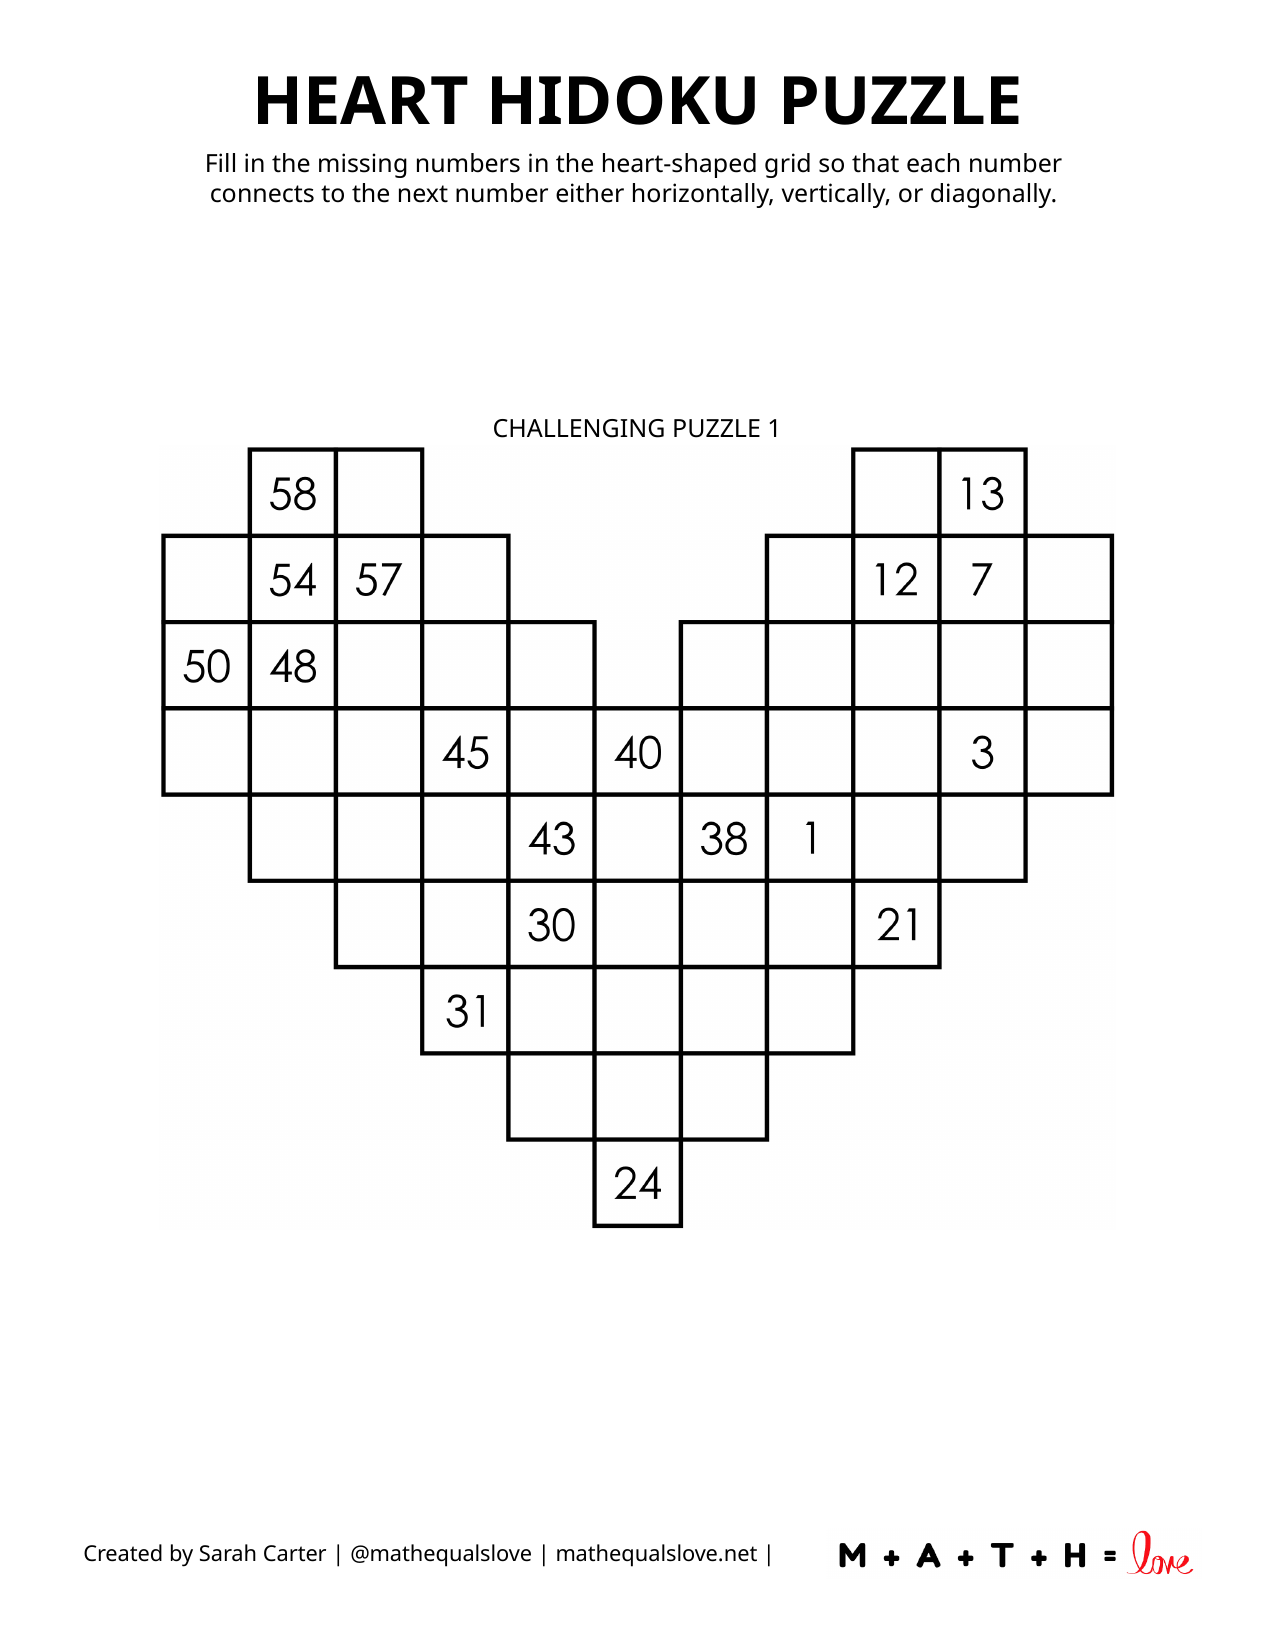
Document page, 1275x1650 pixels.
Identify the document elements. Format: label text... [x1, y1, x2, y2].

text_box Fill in the missing numbers in the heart-shaped grid so that each number connects to the next number either horizontally, vertically, or diagonally. [0, 140, 1275, 216]
text_box HEART HIDOKU PUZZLE [66, 50, 1211, 140]
picture [826, 1528, 1203, 1579]
picture [158, 444, 1117, 1230]
text_box Created by Sarah Carter | @mathequalslove | mathequalslove.net | [68, 1532, 826, 1574]
text_box CHALLENGING PUZZLE 1 [159, 412, 1116, 444]
